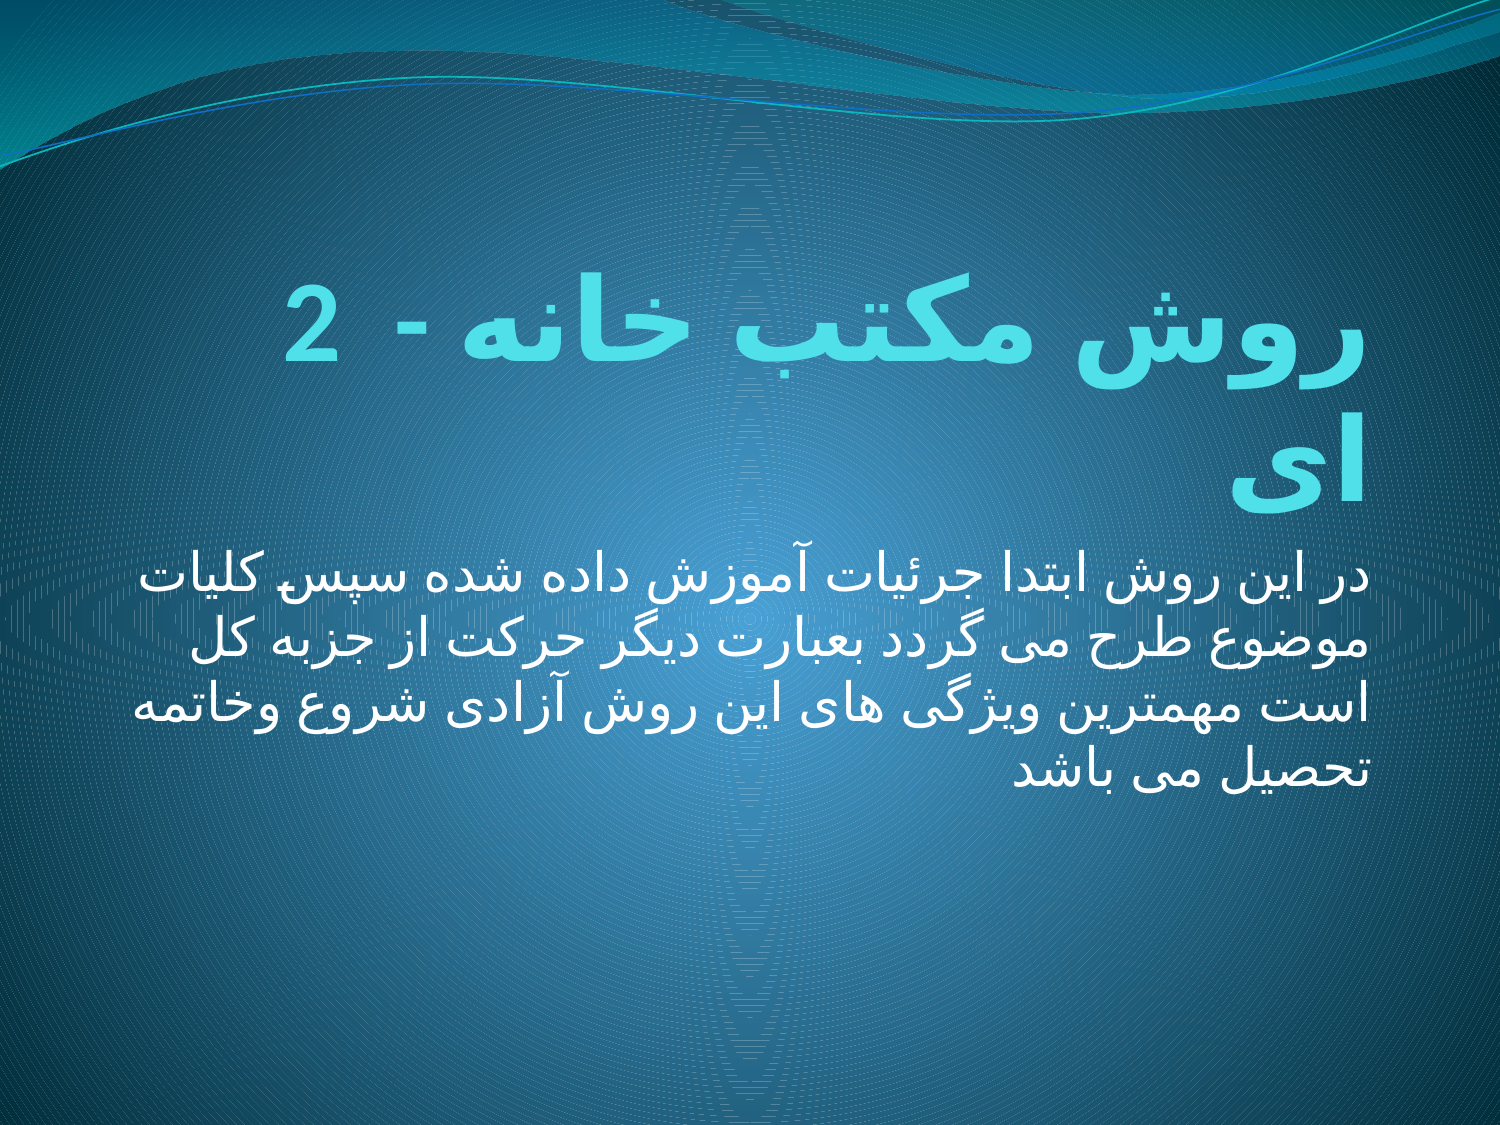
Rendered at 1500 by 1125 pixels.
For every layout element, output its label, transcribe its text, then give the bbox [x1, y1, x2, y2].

title 2 - روش مکتب خانه ای [87, 224, 1376, 525]
subtitle در این روش ابتدا جرئیات آموزش داده شده سپس کلیات موضوع طرح می گردد بعبارت دیگر حرکت از جزبه کل است مهمترین ویژگی های این روش آزادی شروع وخاتمه تحصیل می باشد [87, 529, 1376, 818]
